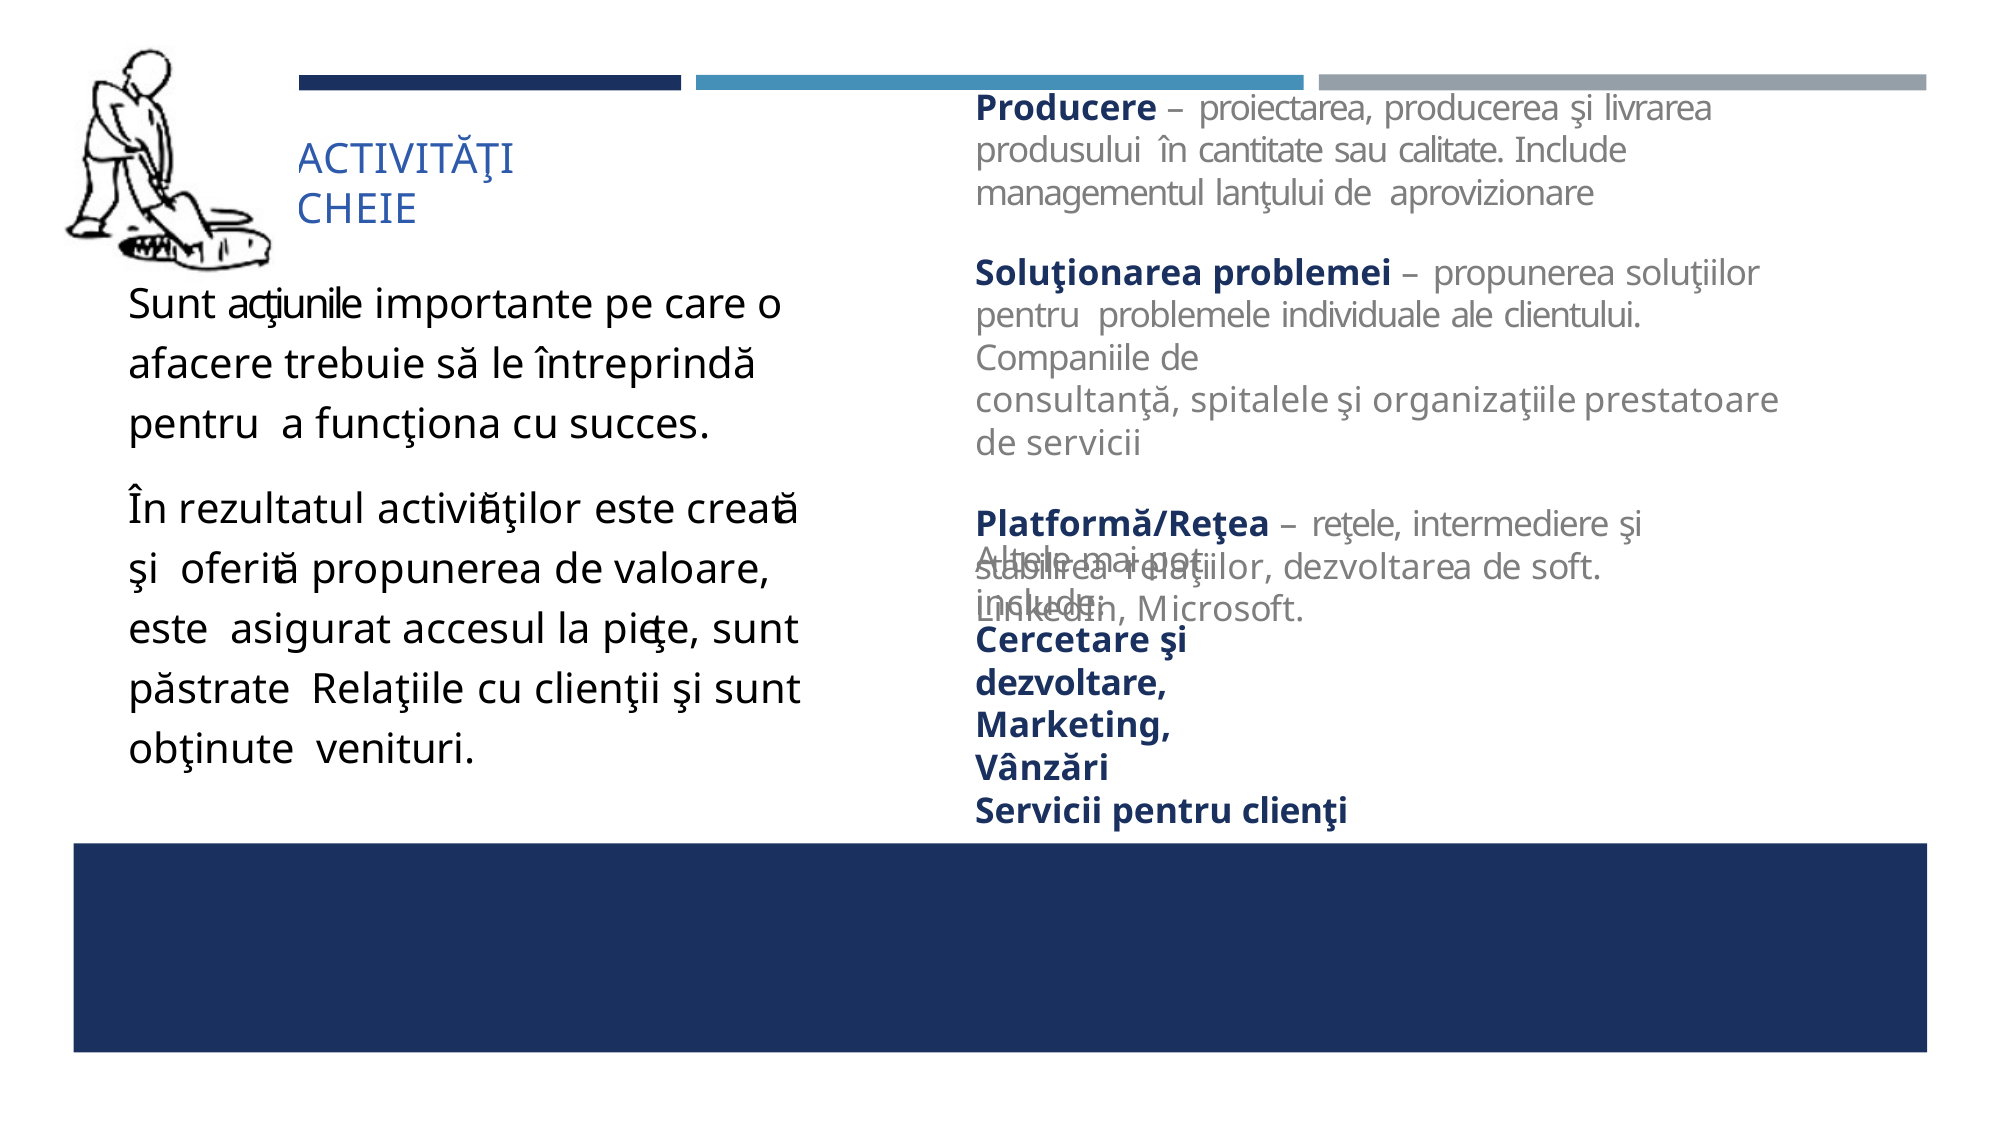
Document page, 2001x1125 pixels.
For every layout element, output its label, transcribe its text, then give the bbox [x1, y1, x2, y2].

title ACTIVITĂŢI CHEIE [305, 130, 638, 265]
text_box Cercetare şi dezvoltare, Marketing, Vânzări Servicii pentru clienţi [973, 615, 1374, 831]
text_box Sunt acţiunile importante pe care o afacere trebuie să le întreprindă pentru a funcţiona cu succes. În rezultatul activităţilor este creată şi oferită propunerea de valoare, este asigurat accesul la pieţe, sunt păstrate Relaţiile cu clienţii şi sunt obţinute venituri. [126, 265, 847, 773]
picture [62, 45, 300, 283]
text_box Producere – proiectarea, producerea şi livrarea produsului în cantitate sau calitate. Include managementul lanţului de aprovizionare [973, 82, 1837, 213]
text_box Soluţionarea problemei – propunerea soluţiilor pentru problemele individuale ale clientului. Companiile de consultanţă, spitalele şi organizaţiile prestatoare de servicii Platformă/Reţea – reţele, intermediere şi stabilirea relaţiilor, dezvoltarea de soft. LinkedIn, Microsoft. [973, 247, 1814, 629]
text_box Altele mai pot include: [973, 535, 1302, 615]
